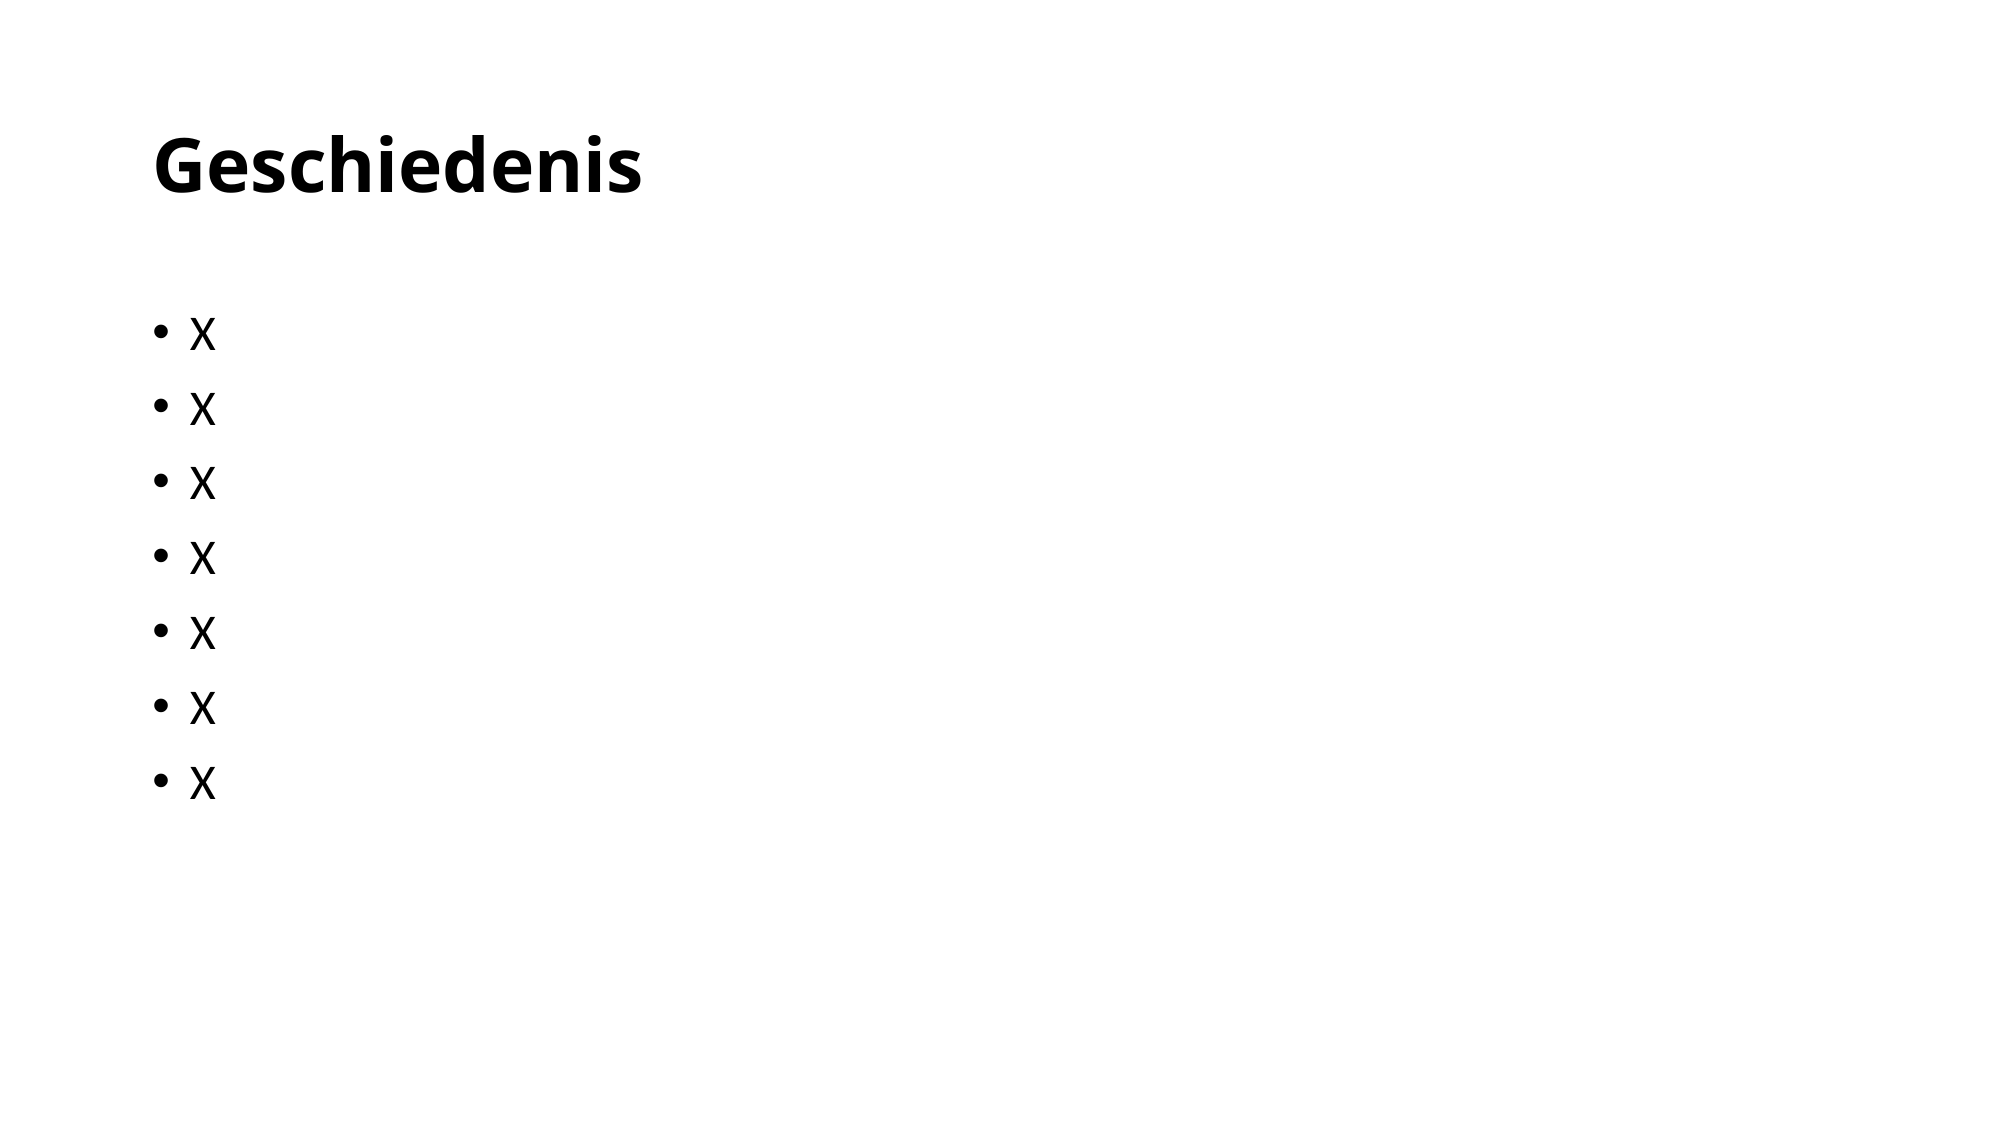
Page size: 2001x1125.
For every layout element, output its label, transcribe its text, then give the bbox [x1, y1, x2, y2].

title Geschiedenis [137, 59, 1863, 278]
list X X X X X X X [137, 299, 1863, 1014]
